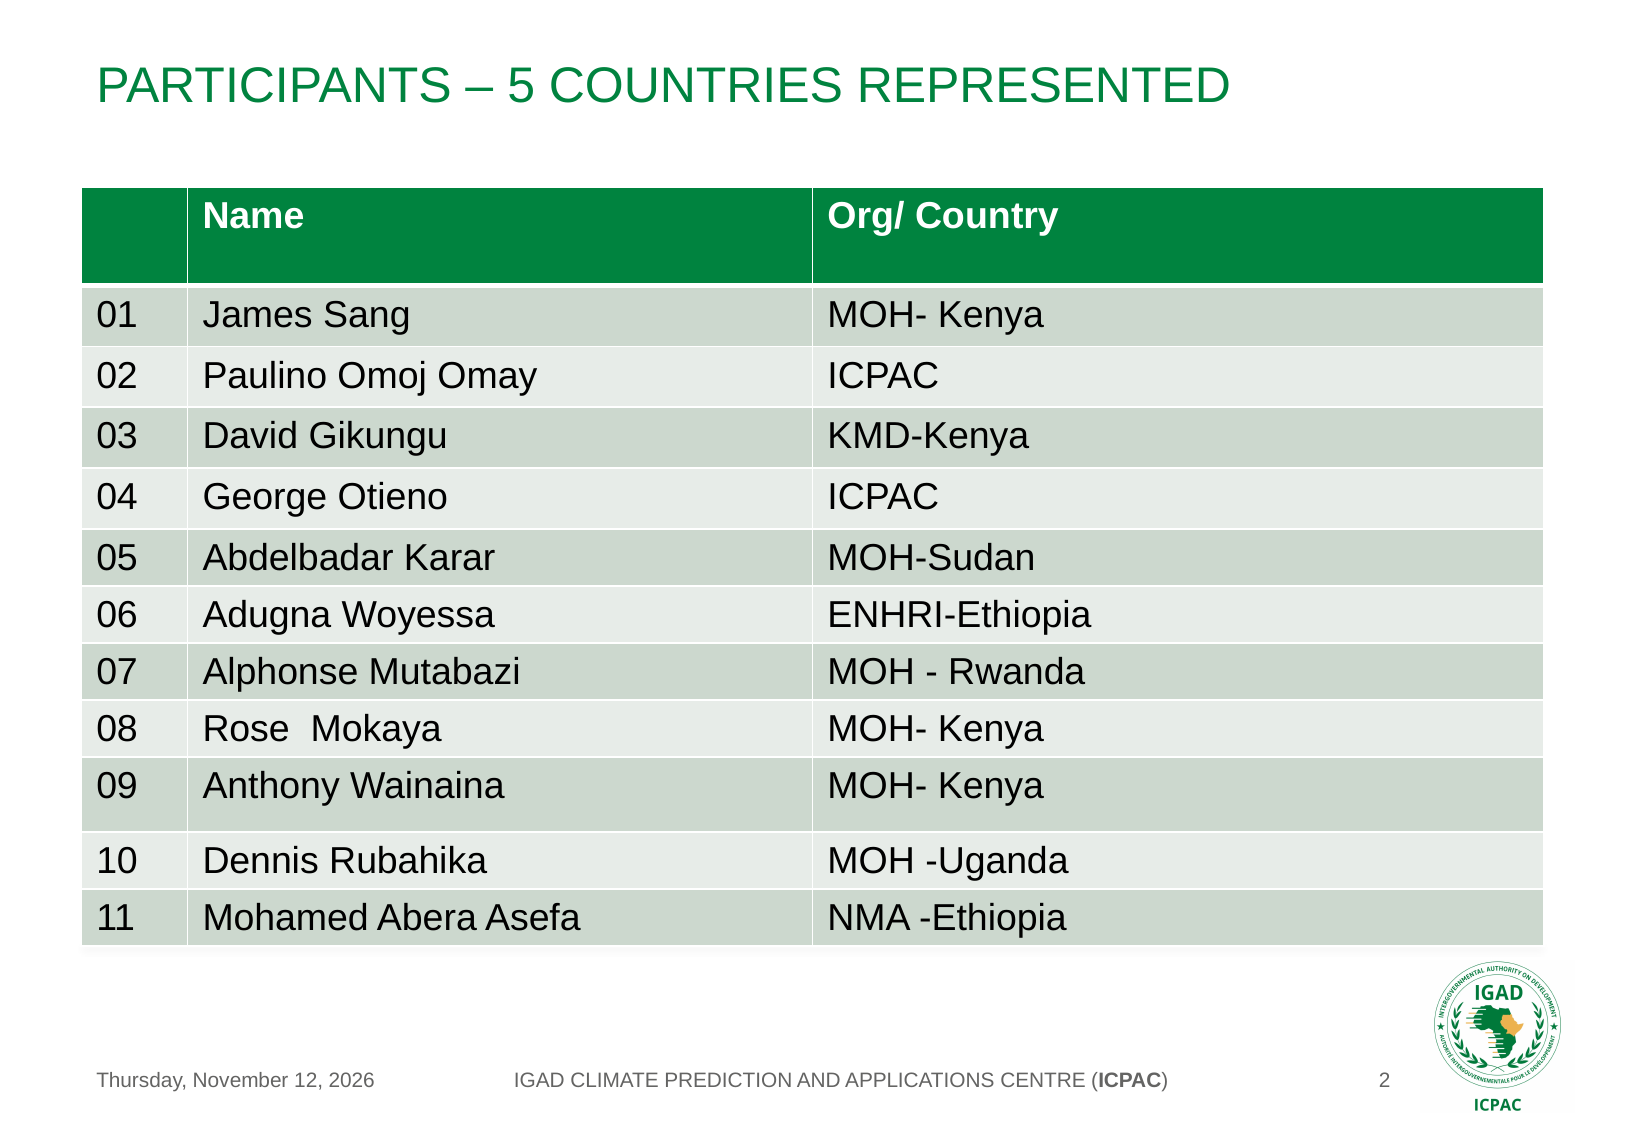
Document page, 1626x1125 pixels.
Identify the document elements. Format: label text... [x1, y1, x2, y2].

table_cell David Gikungu [188, 408, 812, 467]
table_cell 10 [82, 833, 187, 888]
table_cell Dennis Rubahika [188, 833, 812, 888]
table_cell Alphonse Mutabazi [188, 644, 812, 699]
table_cell 02 [82, 347, 187, 406]
table_cell KMD-Kenya [813, 408, 1543, 467]
table_cell James Sang [188, 288, 812, 346]
table_cell Abdelbadar Karar [188, 530, 812, 585]
table_cell MOH - Rwanda [813, 644, 1543, 699]
table_cell 09 [82, 758, 187, 831]
table_cell 03 [82, 408, 187, 467]
table_cell ENHRI-Ethiopia [813, 587, 1543, 642]
table_header Org/ Country [813, 188, 1543, 283]
table_cell 07 [82, 644, 187, 699]
table_cell 08 [82, 701, 187, 756]
footer IGAD CLIMATE PREDICTION AND APPLICATIONS CENTRE (ICPAC) [487, 1064, 1195, 1094]
table_cell Adugna Woyessa [188, 587, 812, 642]
table_cell Anthony Wainaina [188, 758, 812, 831]
table_cell 01 [82, 288, 187, 346]
table_cell Mohamed Abera Asefa [188, 890, 812, 945]
table_cell MOH- Kenya [813, 701, 1543, 756]
table_cell MOH- Kenya [813, 288, 1543, 346]
table_cell ICPAC [813, 469, 1543, 528]
picture [1420, 960, 1575, 1113]
table_cell MOH-Sudan [813, 530, 1543, 585]
table_cell 04 [82, 469, 187, 528]
table_cell Rose Mokaya [188, 701, 812, 756]
title Participants – 5 Countries Represented [81, 45, 1544, 175]
table_cell MOH -Uganda [813, 833, 1543, 888]
table_cell 06 [82, 587, 187, 642]
table_cell 05 [82, 530, 187, 585]
table_header Name [188, 188, 812, 283]
table_cell 11 [82, 890, 187, 945]
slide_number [81, 1064, 461, 1094]
table_cell George Otieno [188, 469, 812, 528]
table_cell Paulino Omoj Omay [188, 347, 812, 406]
table_cell MOH- Kenya [813, 758, 1543, 831]
table_header [82, 188, 187, 283]
table_cell ICPAC [813, 347, 1543, 406]
slide_number 2 [1352, 1064, 1417, 1094]
table_cell NMA -Ethiopia [813, 890, 1543, 945]
